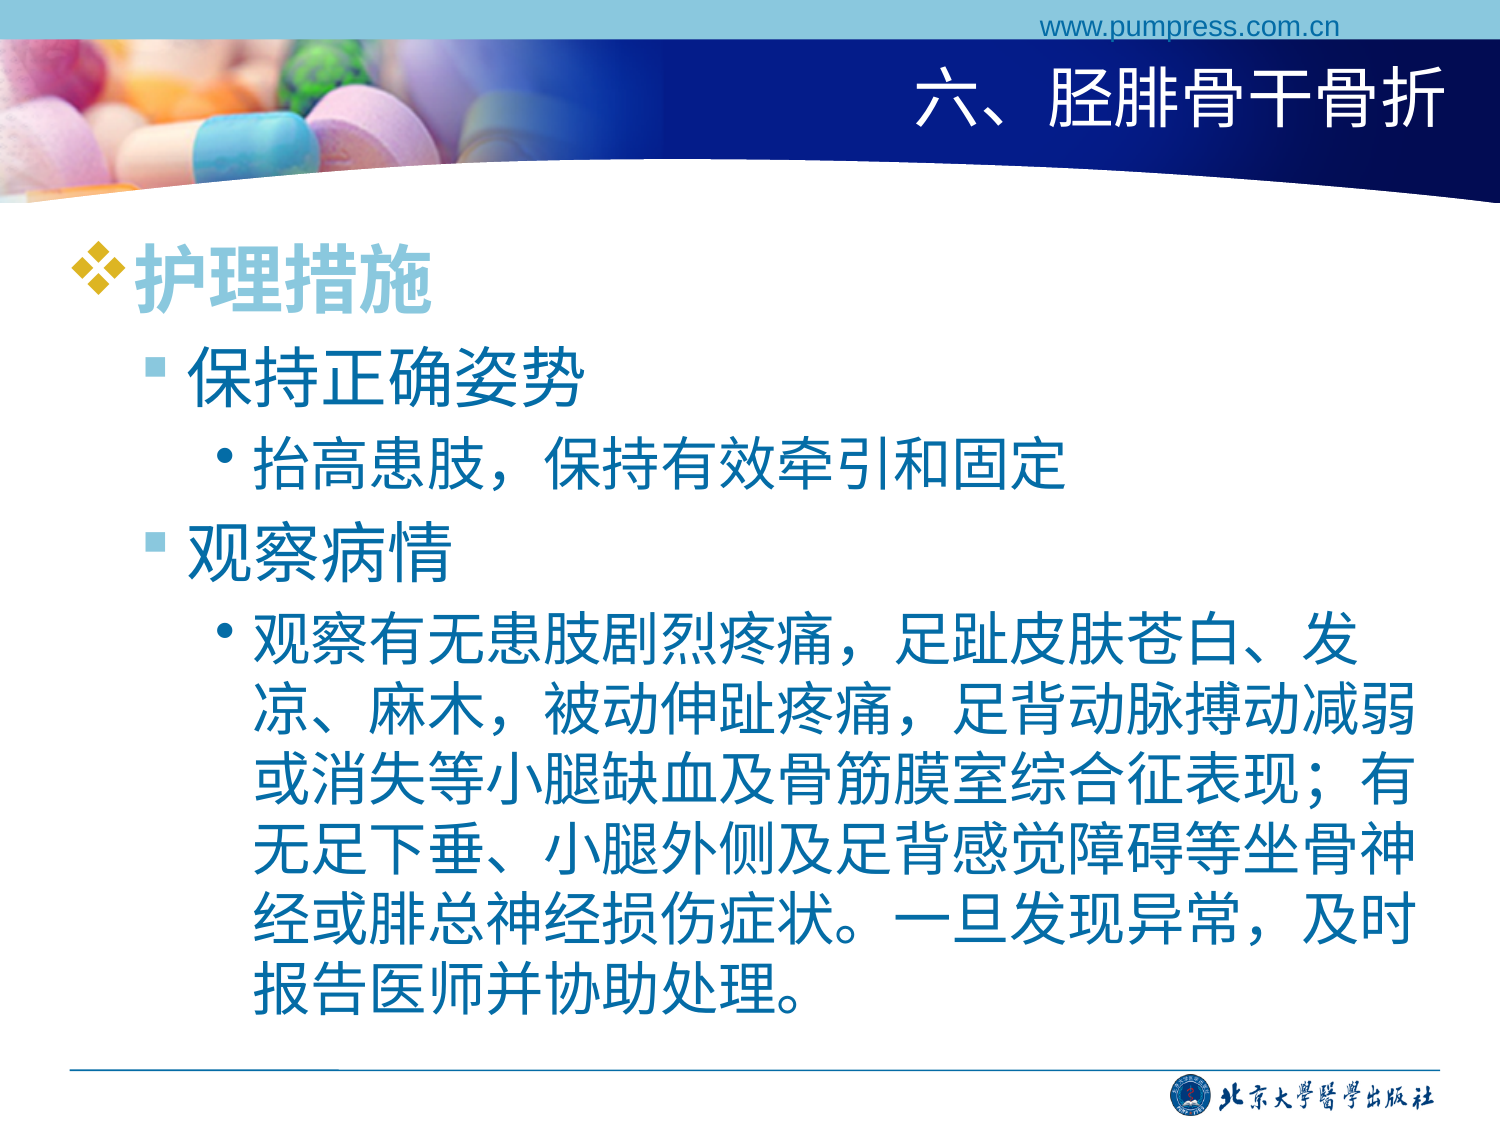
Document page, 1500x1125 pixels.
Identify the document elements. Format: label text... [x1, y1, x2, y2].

title 六、胫腓骨干骨折 [137, 49, 1463, 143]
picture [1170, 1074, 1436, 1118]
list 护理措施 保持正确姿势 抬高患肢，保持有效牵引和固定 观察病情 观察有无患肢剧烈疼痛，足趾皮肤苍白、发凉、麻木，被动伸趾疼痛，足背动脉搏动减弱或消失等小腿缺血及骨筋膜室综合征表现；有无足下垂、小腿外侧及足背感觉障碍等坐骨神经或腓总神经损伤症状。一旦发现异常，及时报告医师并协助处理。 [49, 224, 1463, 1026]
slide_number www.pumpress.com.cn [1025, 0, 1463, 38]
picture [0, 40, 1500, 203]
